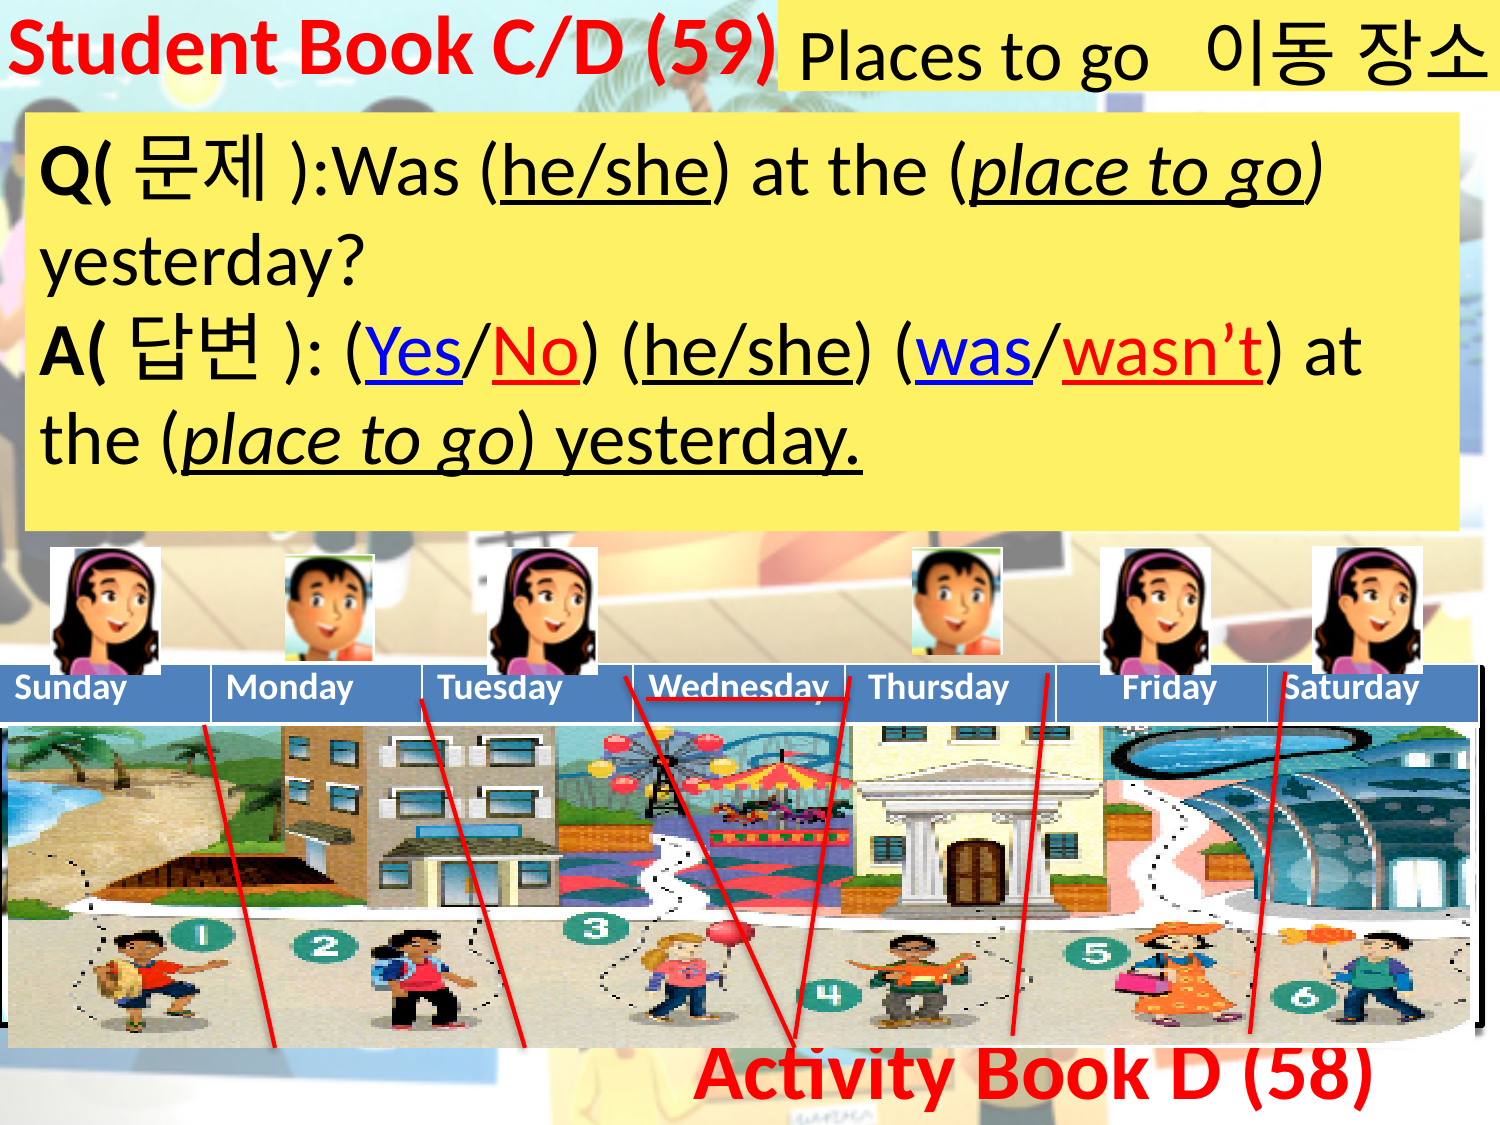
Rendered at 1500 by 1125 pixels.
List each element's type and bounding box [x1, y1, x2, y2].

text_box [77, 850, 293, 923]
picture [0, 0, 1500, 1125]
text_box [523, 776, 896, 948]
text_box [298, 821, 518, 926]
text_box [640, 829, 1004, 886]
text_box [1086, 834, 1450, 871]
text_box [1008, 836, 1083, 873]
